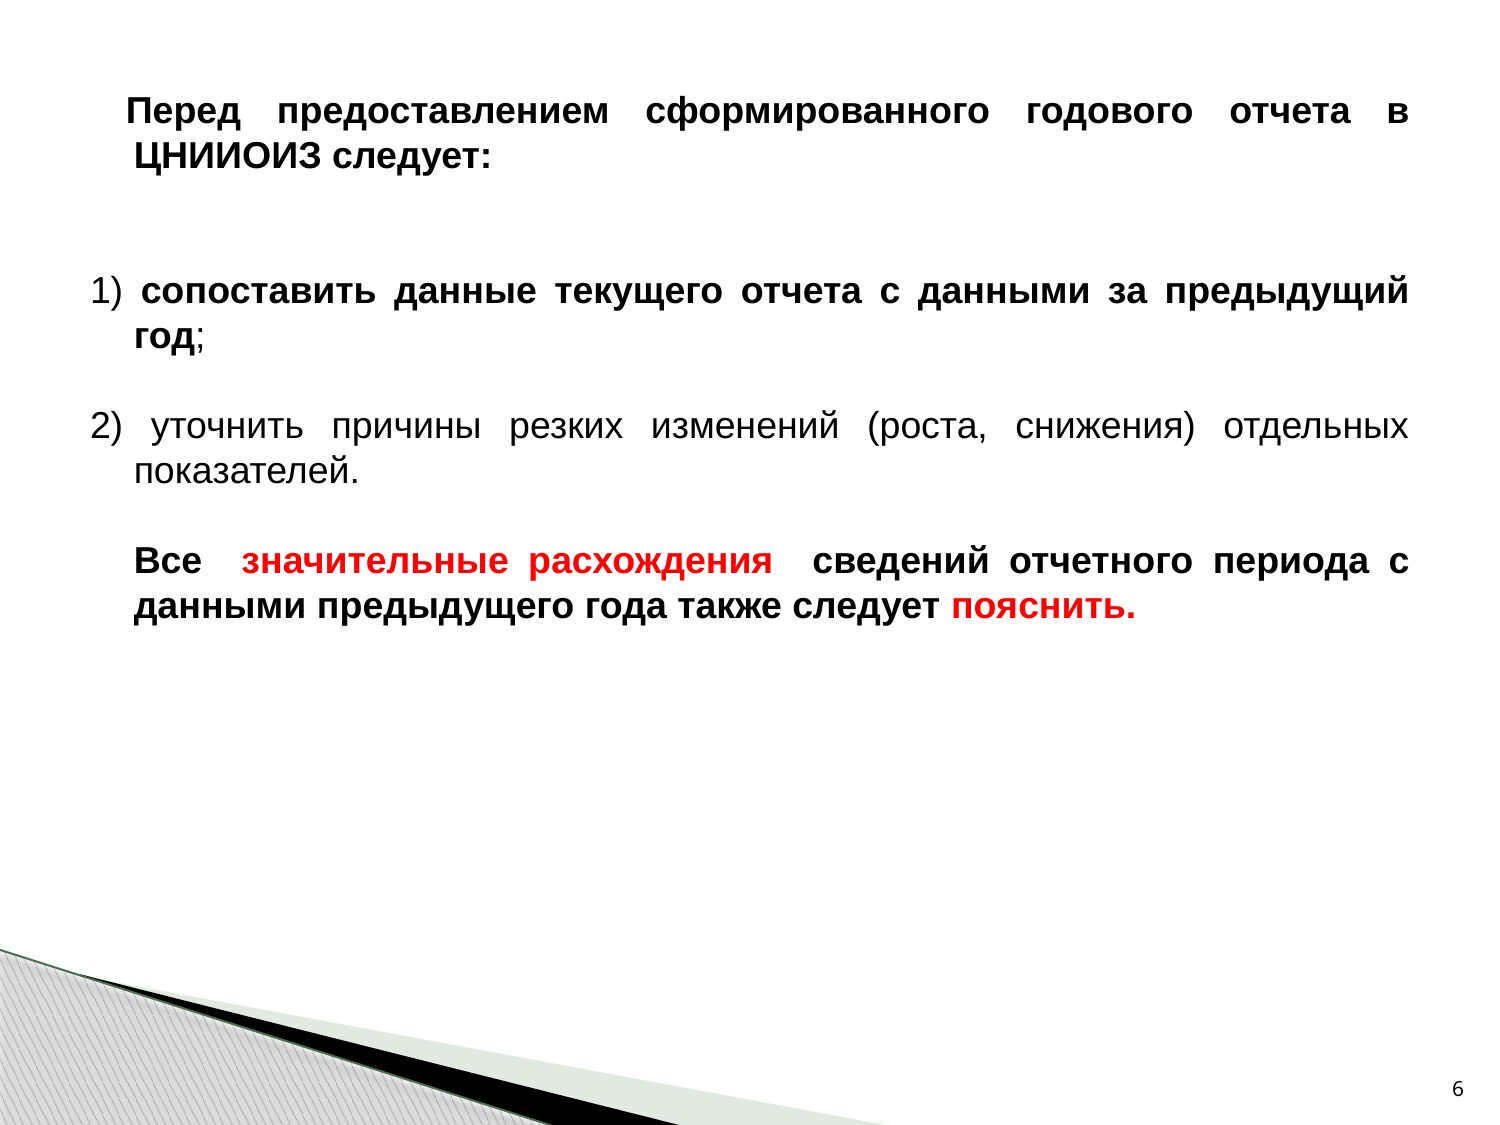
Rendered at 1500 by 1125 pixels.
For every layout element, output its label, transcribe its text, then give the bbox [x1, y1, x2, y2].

list Перед предоставлением сформированного годового отчета в ЦНИИОИЗ следует: 1) сопоставить данные текущего отчета с данными за предыдущий год; 2) уточнить причины резких изменений (роста, снижения) отдельных показателей. Все значительные расхождения сведений отчетного периода с данными предыдущего года также следует пояснить. [74, 77, 1426, 986]
slide_number 6 [1418, 1051, 1479, 1112]
